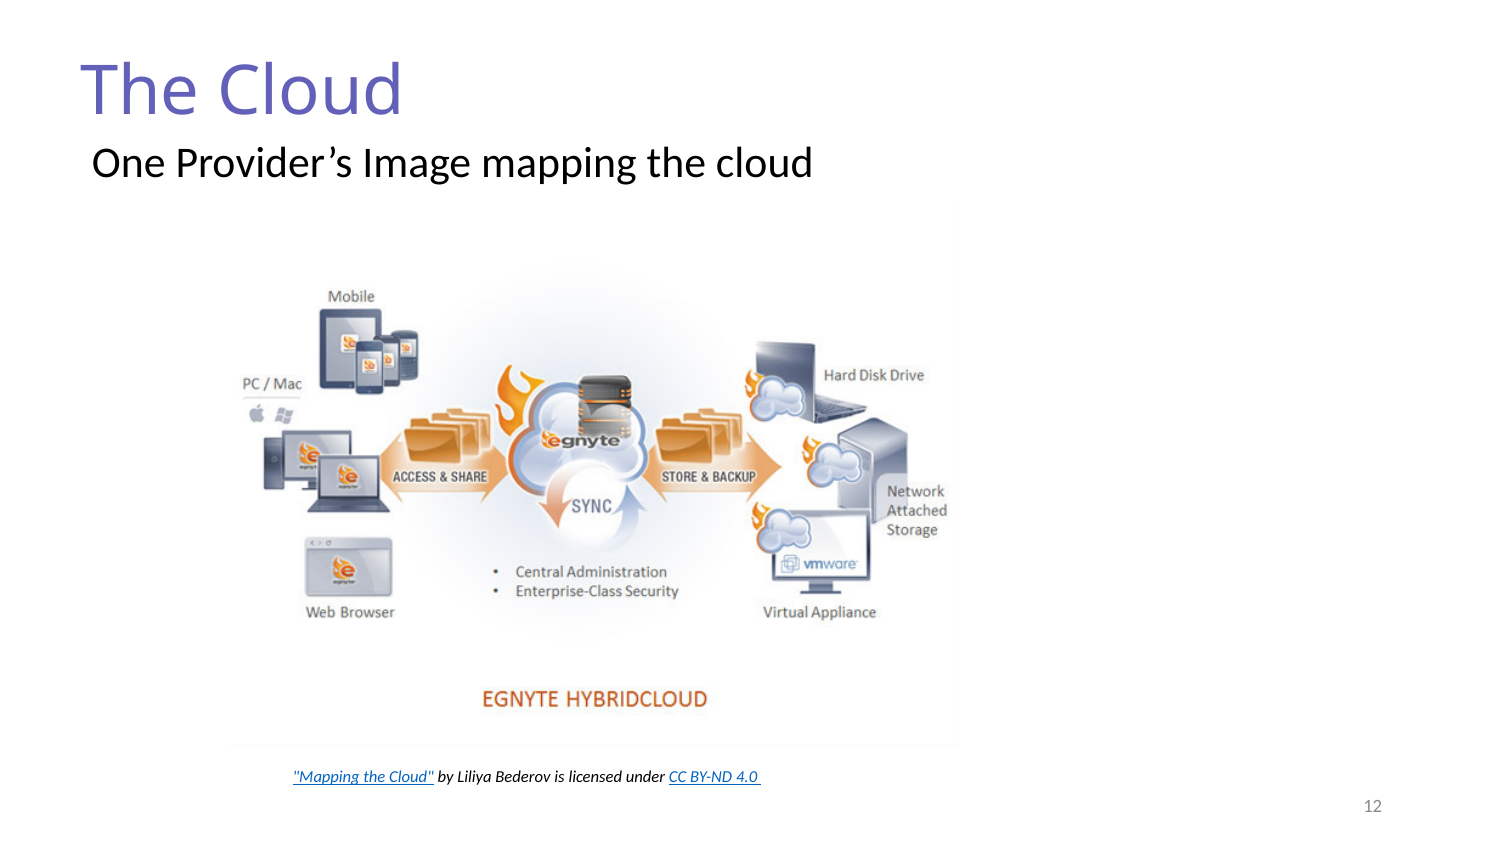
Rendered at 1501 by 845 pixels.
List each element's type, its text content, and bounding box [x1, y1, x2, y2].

list One Provider’s Image mapping the cloud [76, 126, 1341, 783]
text_box "Mapping the Cloud" by Liliya Bederov is licensed under CC BY-ND 4.0 [277, 758, 1105, 794]
picture [230, 200, 960, 747]
title The Cloud [65, 10, 1360, 174]
slide_number 12 [1059, 782, 1398, 828]
